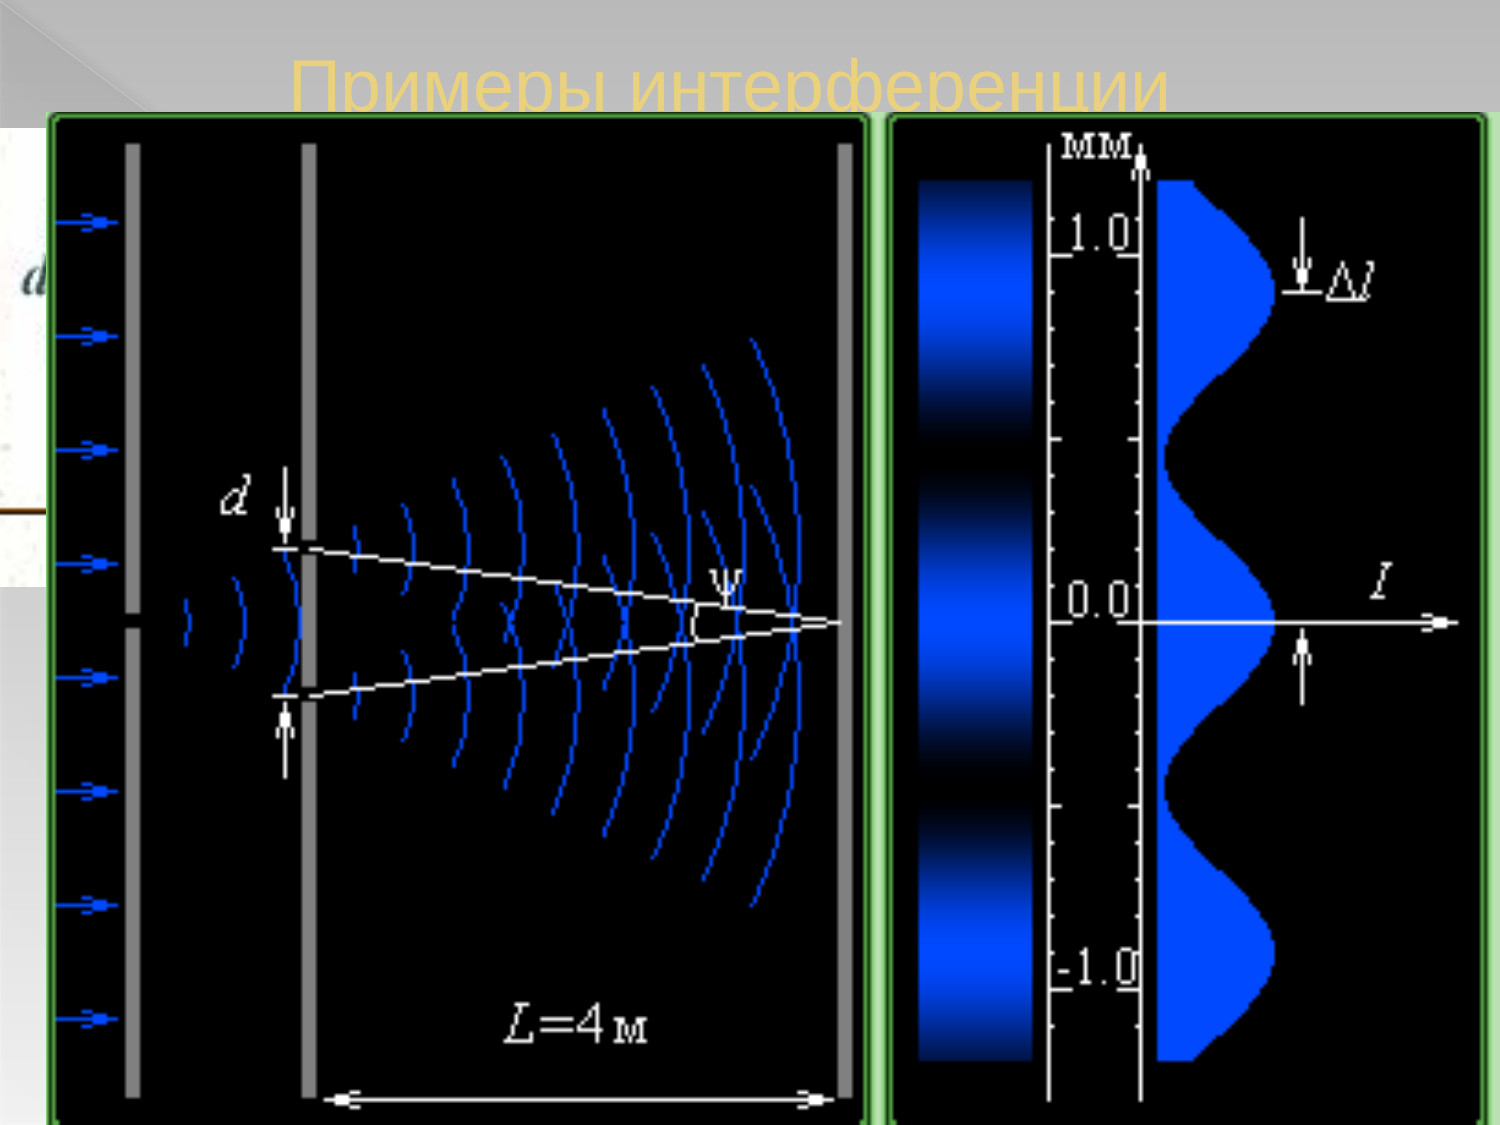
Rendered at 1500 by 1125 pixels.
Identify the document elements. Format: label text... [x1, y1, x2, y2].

title Примеры интерференции [199, 0, 1289, 99]
picture [0, 111, 1500, 1125]
